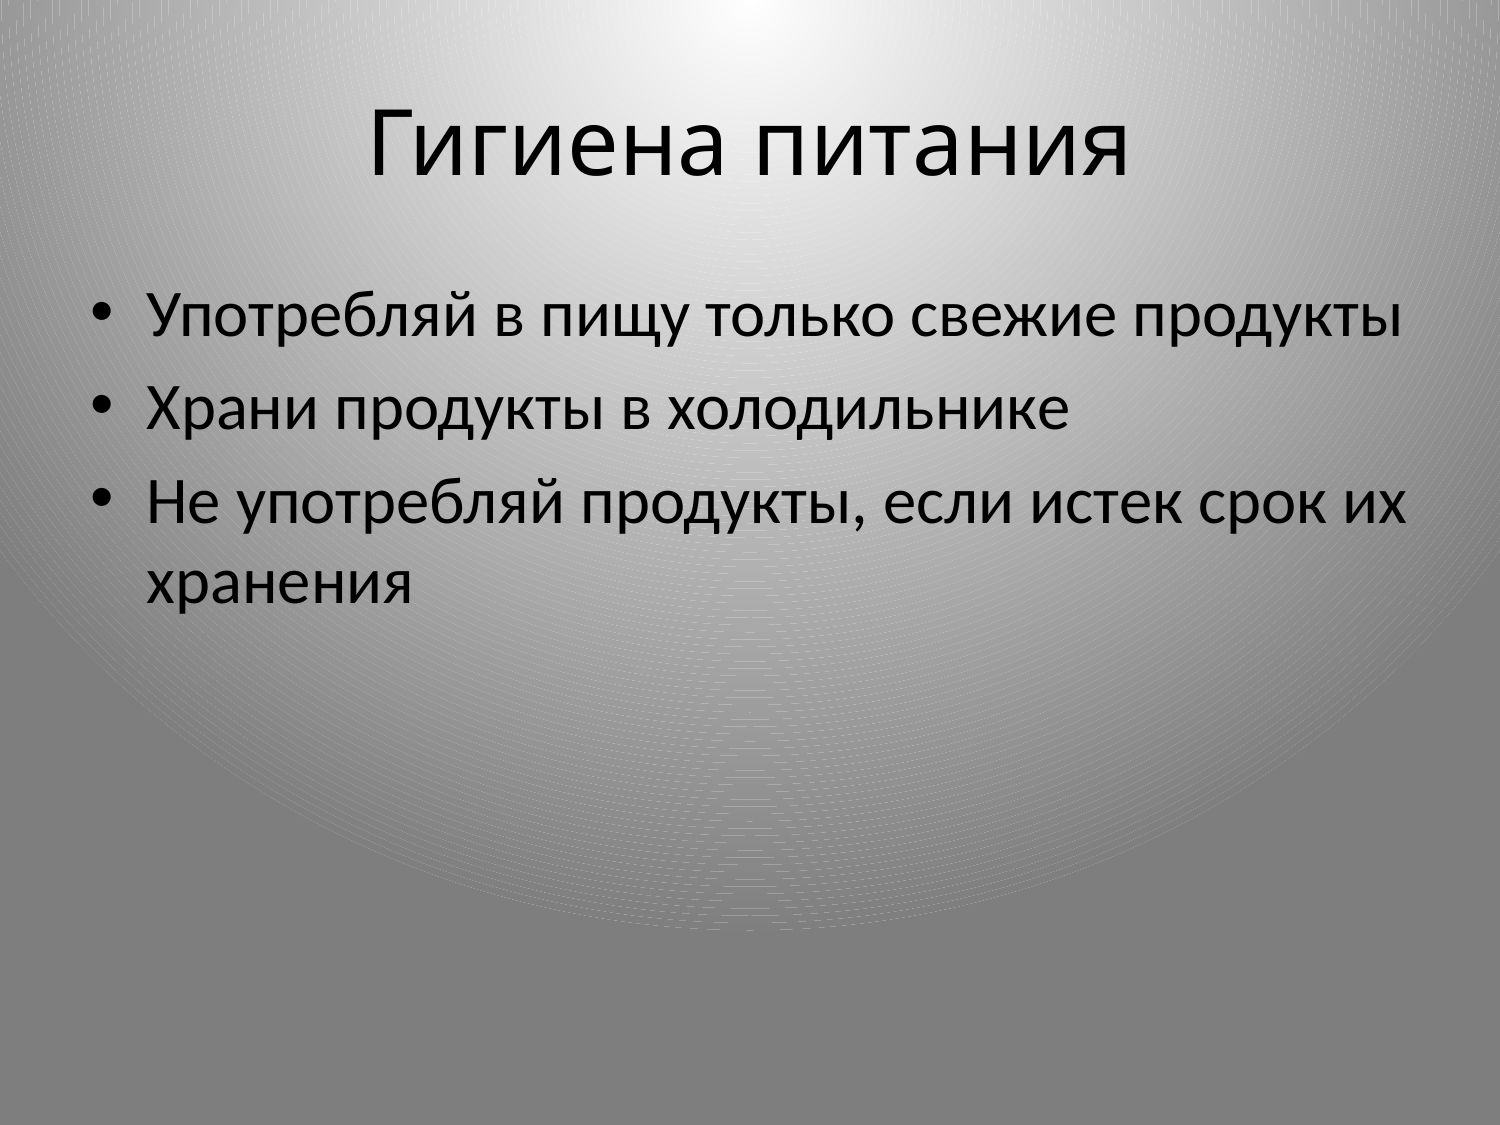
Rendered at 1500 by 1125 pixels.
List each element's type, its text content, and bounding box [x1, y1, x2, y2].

list Употребляй в пищу только свежие продукты Храни продукты в холодильнике Не употребляй продукты, если истек срок их хранения [75, 262, 1425, 1005]
title Гигиена питания [75, 45, 1425, 233]
